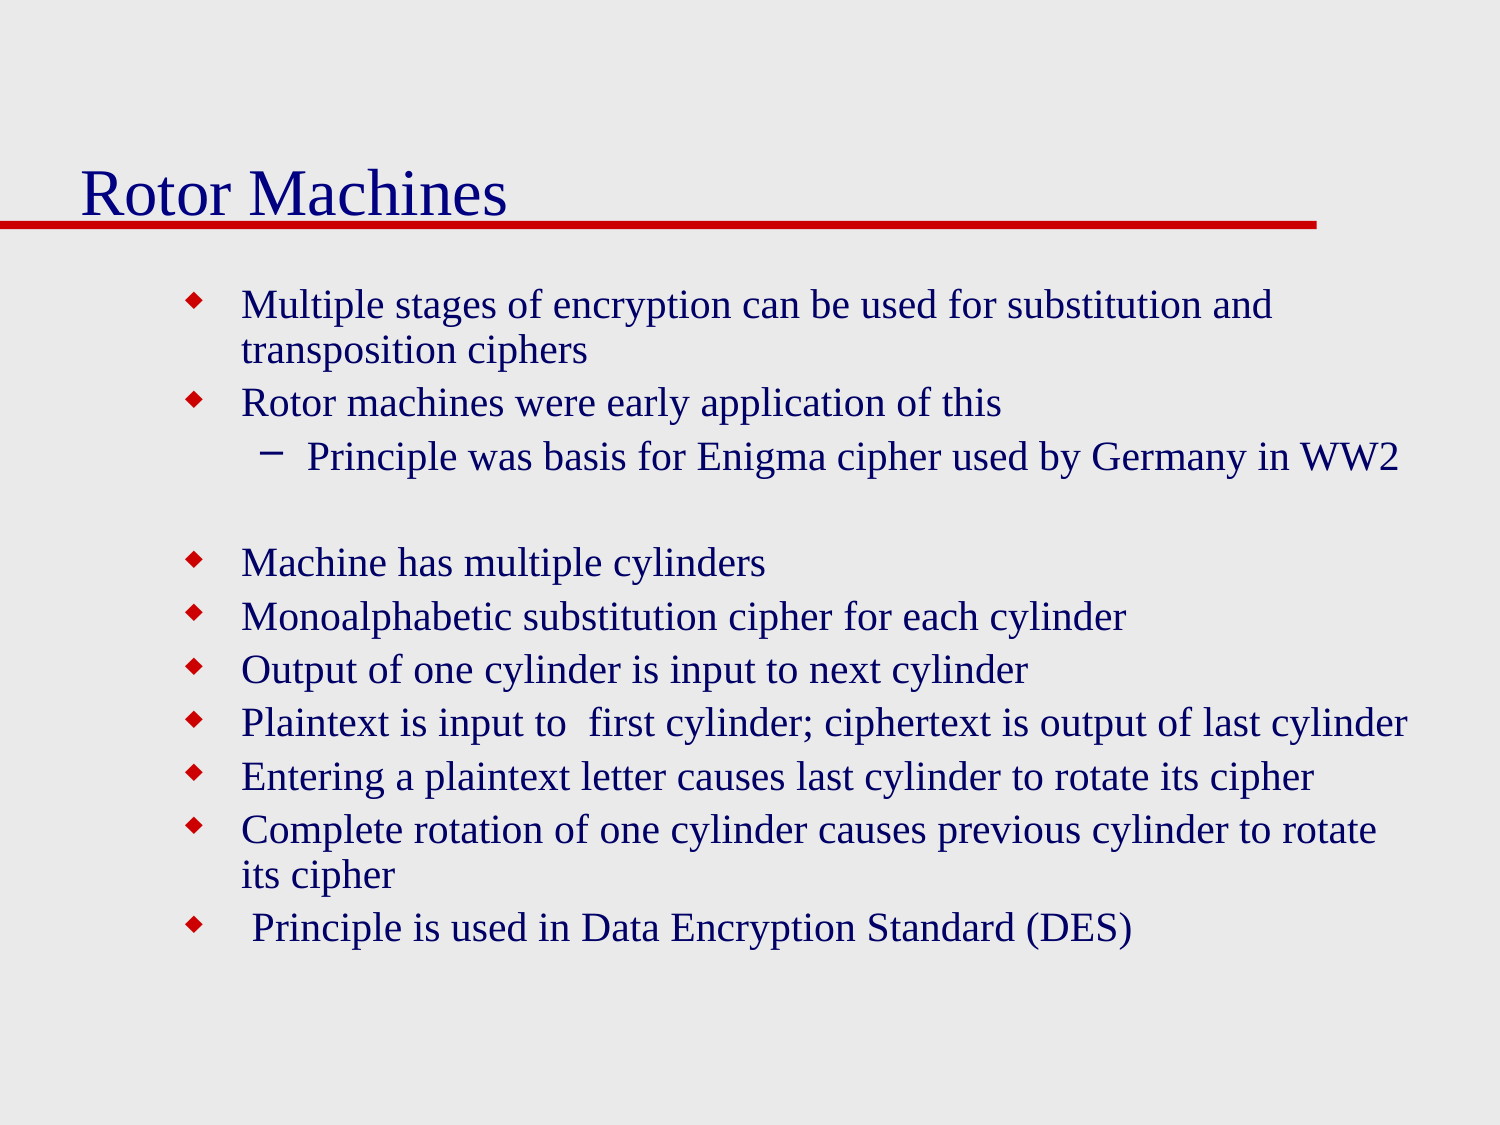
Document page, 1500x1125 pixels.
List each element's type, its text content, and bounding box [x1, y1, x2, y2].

list Multiple stages of encryption can be used for substitution and transposition ciphers Rotor machines were early application of this Principle was basis for Enigma cipher used by Germany in WW2 Machine has multiple cylinders Monoalphabetic substitution cipher for each cylinder Output of one cylinder is input to next cylinder Plaintext is input to first cylinder; ciphertext is output of last cylinder Entering a plaintext letter causes last cylinder to rotate its cipher Complete rotation of one cylinder causes previous cylinder to rotate its cipher Principle is used in Data Encryption Standard (DES) [169, 274, 1438, 951]
title Rotor Machines [64, 54, 1341, 237]
